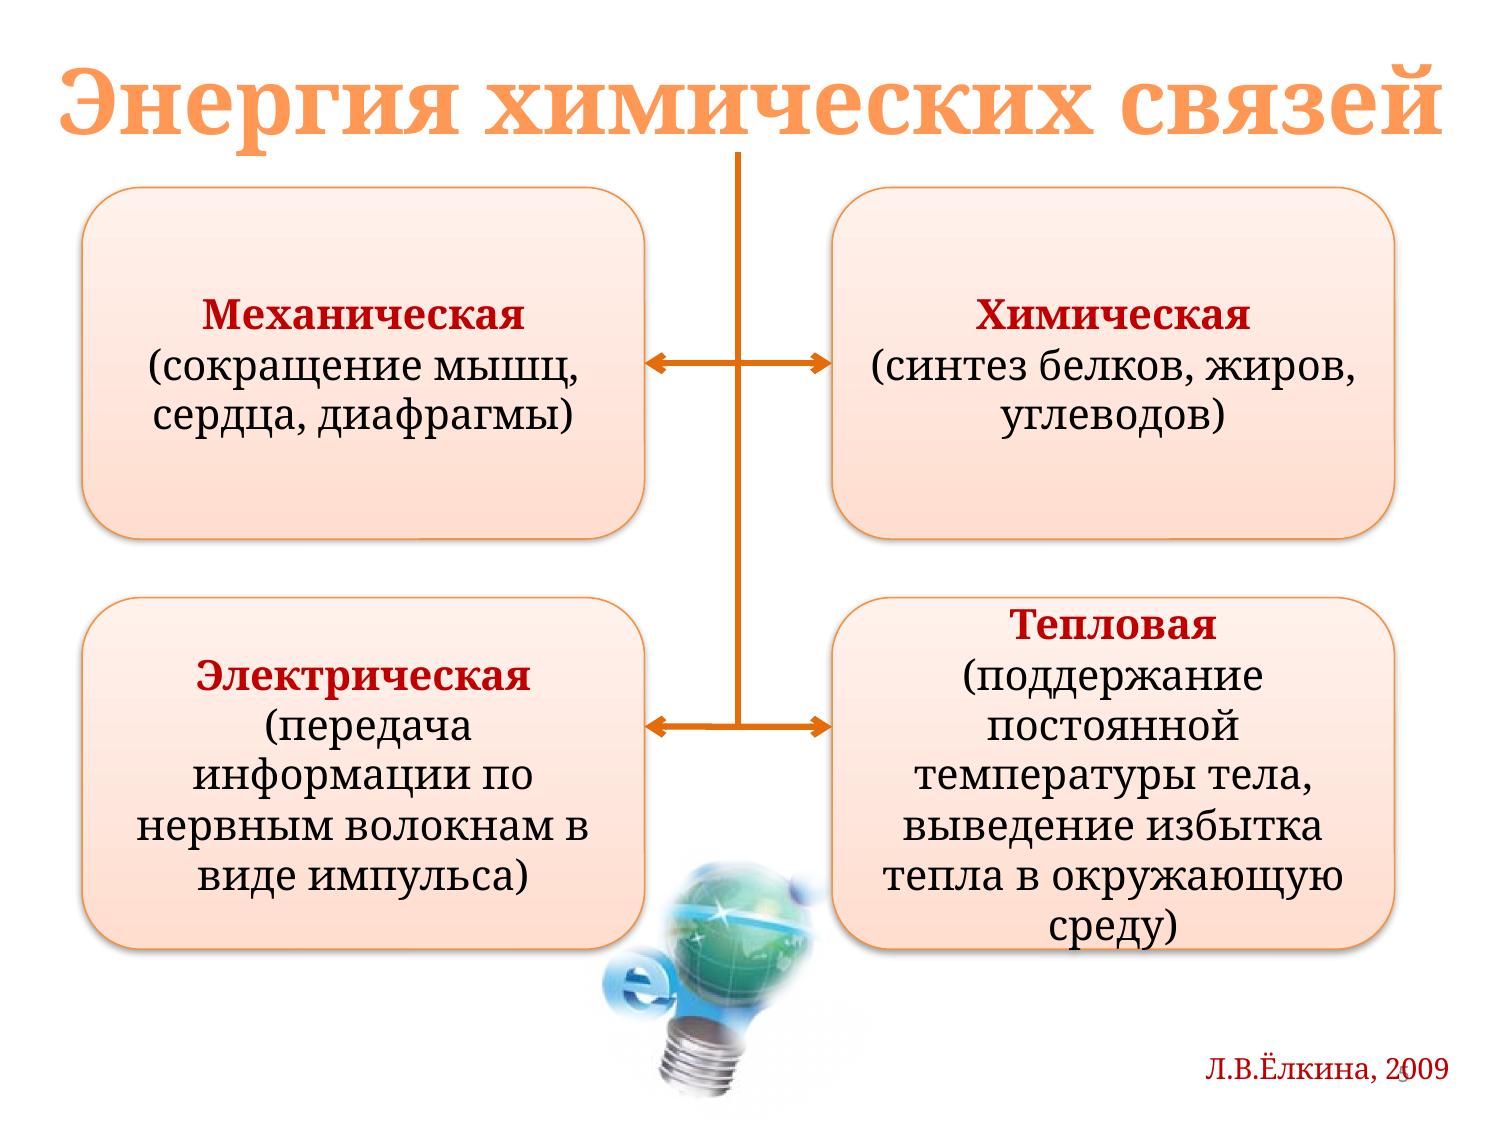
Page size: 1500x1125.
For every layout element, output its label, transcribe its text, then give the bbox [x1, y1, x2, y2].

text_box Тепловая (поддержание постоянной температуры тела, выведение избытка тепла в окружающую среду) [831, 596, 1396, 950]
text_box Электрическая (передача информации по нервным волокнам в виде импульса) [81, 596, 646, 950]
text_box Л.В.Ёлкина, 2009 [1101, 1042, 1465, 1093]
slide_number 5 [1074, 1042, 1425, 1103]
picture [573, 836, 895, 1125]
text_box Механическая (сокращение мышц, сердца, диафрагмы) [81, 186, 646, 540]
text_box Химическая (синтез белков, жиров, углеводов) [831, 186, 1396, 540]
text_box Энергия химических связей [42, 35, 1460, 160]
